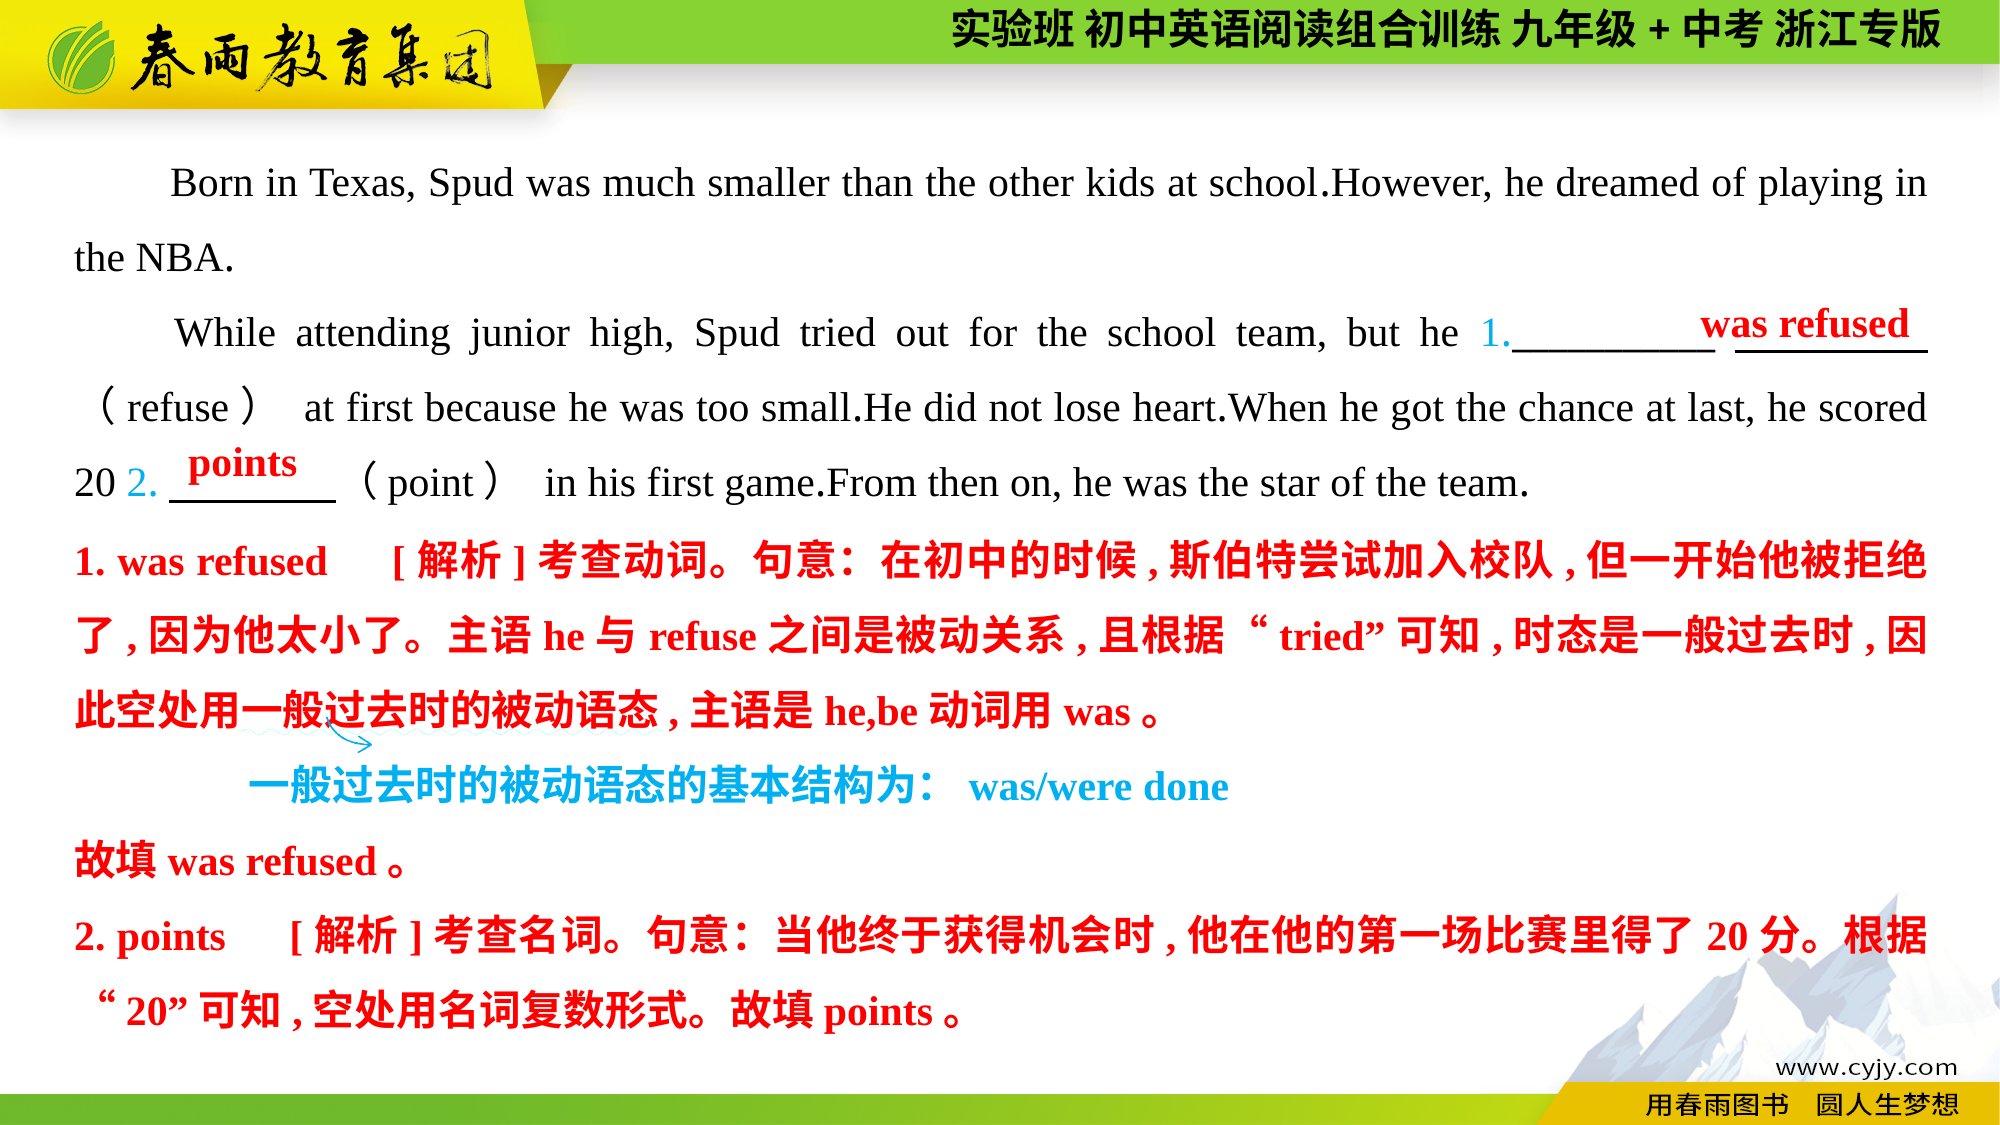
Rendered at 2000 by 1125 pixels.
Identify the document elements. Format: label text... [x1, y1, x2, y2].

list Born in Texas, Spud was much smaller than the other kids at school.However, he dreamed of playing in the NBA. While attending junior high, Spud tried out for the school team, but he 1.___________ （refuse） at first because he was too small.He did not lose heart.When he got the chance at last, he scored 20 2. （point） in his first game.From then on, he was the star of the team. [59, 122, 1944, 501]
text_box was refused [1685, 288, 1925, 353]
text_box 1. was refused [解析]考查动词。句意：在初中的时候,斯伯特尝试加入校队,但一开始他被拒绝了,因为他太小了。主语he与refuse之间是被动关系,且根据“tried”可知,时态是一般过去时,因此空处用一般过去时的被动语态,主语是he,be动词用was。 一般过去时的被动语态的基本结构为：was/were done 故填was refused。 2. points [解析]考查名词。句意：当他终于获得机会时,他在他的第一场比赛里得了20分。根据“20”可知,空处用名词复数形式。故填points。 [59, 501, 1944, 1042]
picture [0, 0, 2000, 1125]
text_box points [173, 427, 313, 493]
